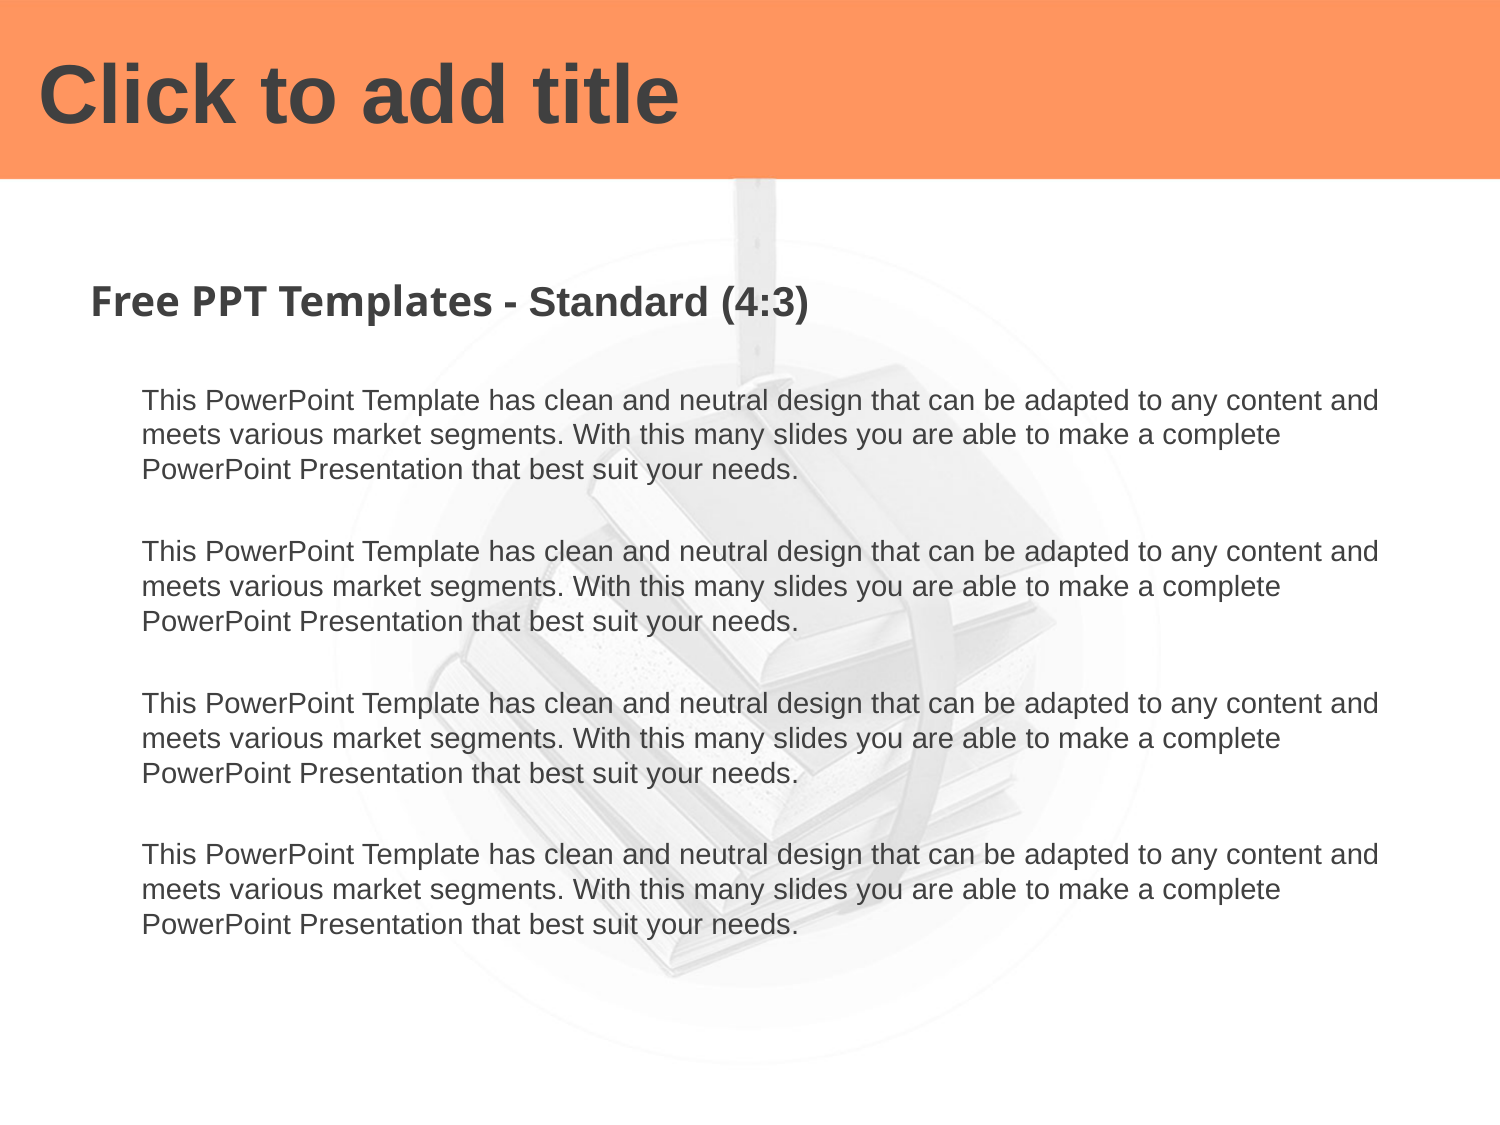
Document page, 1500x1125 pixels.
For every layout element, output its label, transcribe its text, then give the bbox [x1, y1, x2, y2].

title Click to add title [0, 2, 1500, 179]
list This PowerPoint Template has clean and neutral design that can be adapted to any content and meets various market segments. With this many slides you are able to make a complete PowerPoint Presentation that best suit your needs. This PowerPoint Template has clean and neutral design that can be adapted to any content and meets various market segments. With this many slides you are able to make a complete PowerPoint Presentation that best suit your needs. This PowerPoint Template has clean and neutral design that can be adapted to any content and meets various market segments. With this many slides you are able to make a complete PowerPoint Presentation that best suit your needs. This PowerPoint Template has clean and neutral design that can be adapted to any content and meets various market segments. With this many slides you are able to make a complete PowerPoint Presentation that best suit your needs. [76, 373, 1427, 965]
picture [0, 179, 1500, 1125]
list Free PPT Templates - Standard (4:3) [75, 262, 1425, 339]
